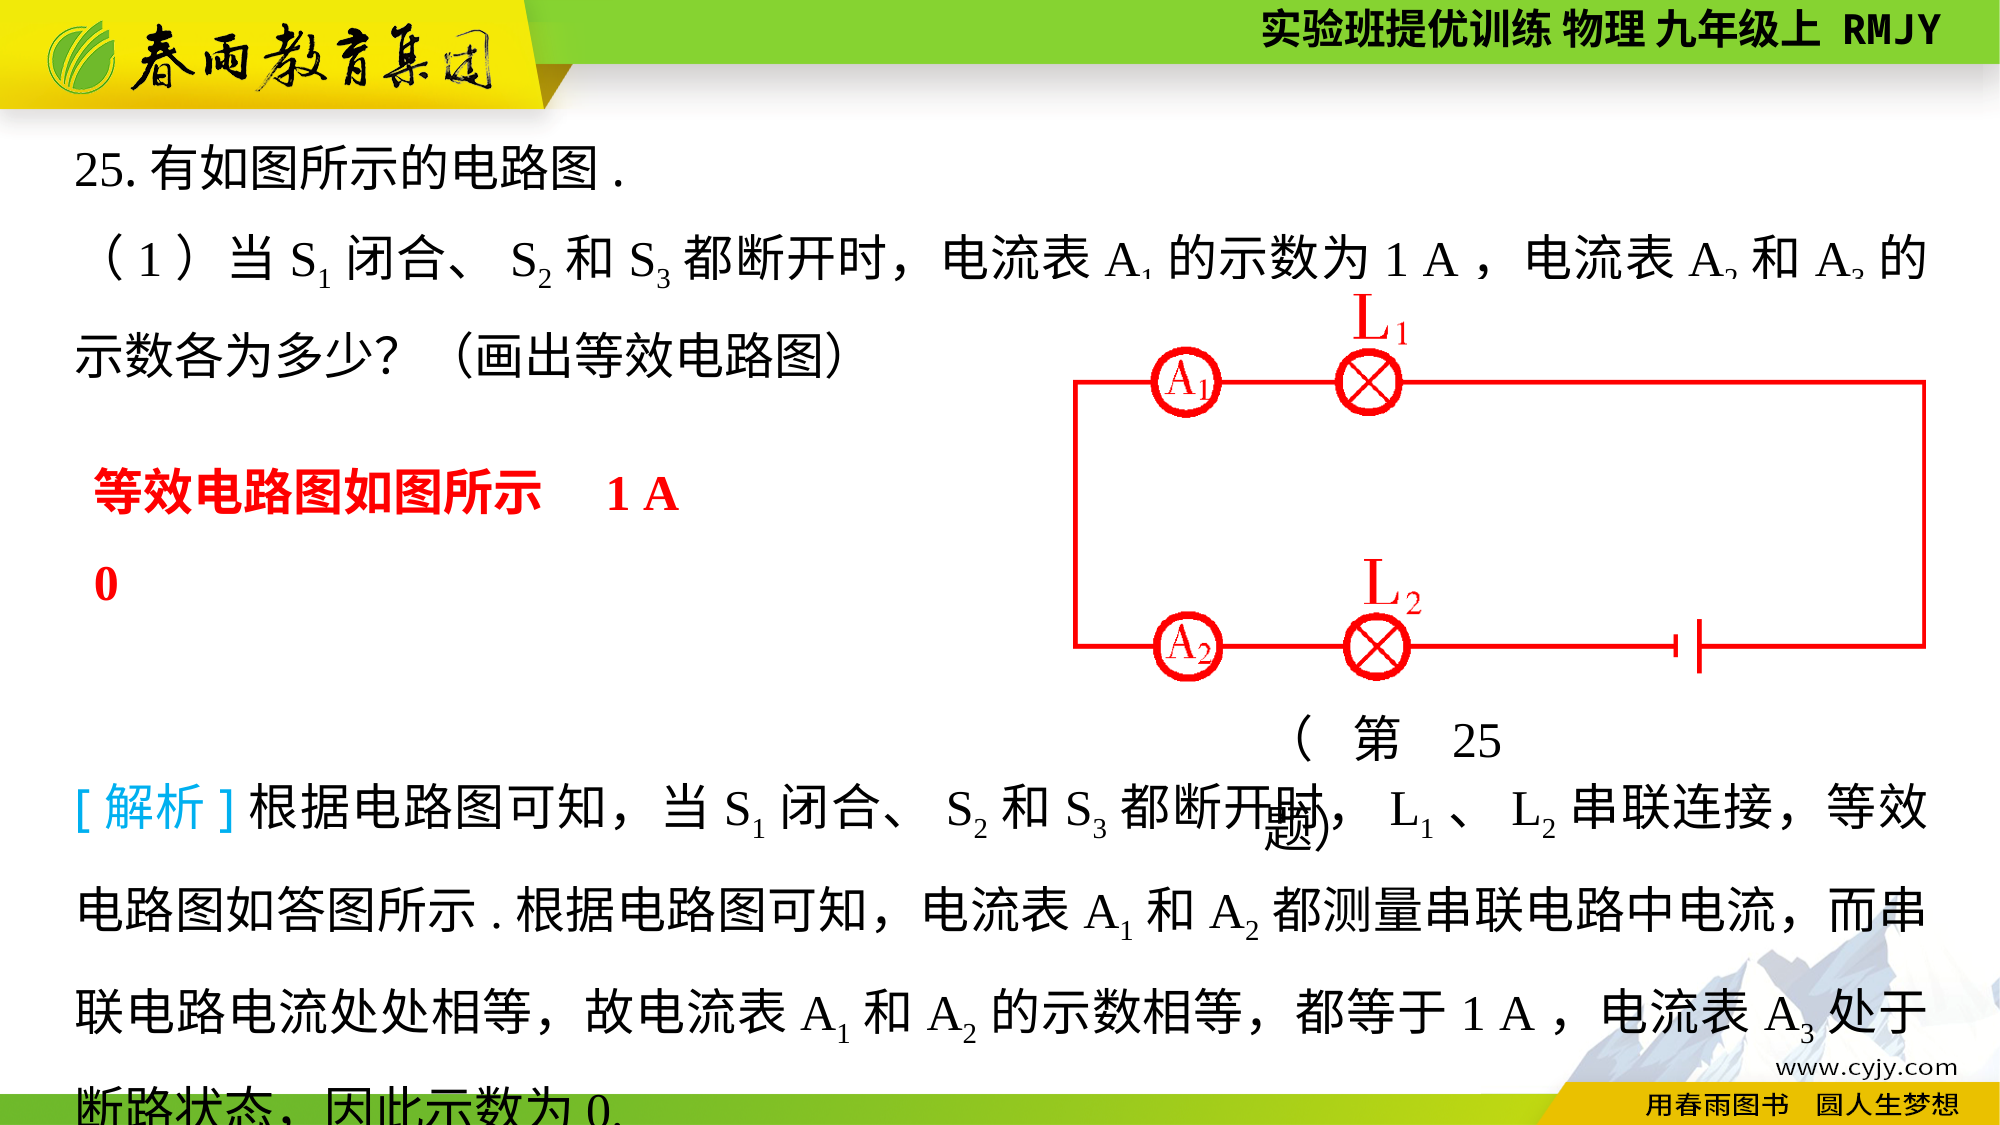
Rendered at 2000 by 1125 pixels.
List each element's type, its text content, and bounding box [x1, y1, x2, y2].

text_box （第25题） [1249, 692, 1529, 734]
list 25.有如图所示的电路图. [59, 99, 1944, 184]
picture [0, 0, 2000, 1125]
text_box 等效电路图如图所示 1 A 0 [78, 422, 758, 528]
text_box [解析]根据电路图可知，当S1闭合、S2和S3都断开时，L1、L2串联连接，等效电路图如答图所示.根据电路图可知，电流表A1和A2都测量串联电路中电流，而串联电路电流处处相等，故电流表A1和A2的示数相等，都等于1 A，电流表A3处于断路状态，因此示数为0. [59, 734, 1944, 1125]
text_box （1）当S1闭合、S2和S3都断开时，电流表A1的示数为1 A，电流表A2和A3的示数各为多少？（画出等效电路图） [59, 184, 1944, 393]
